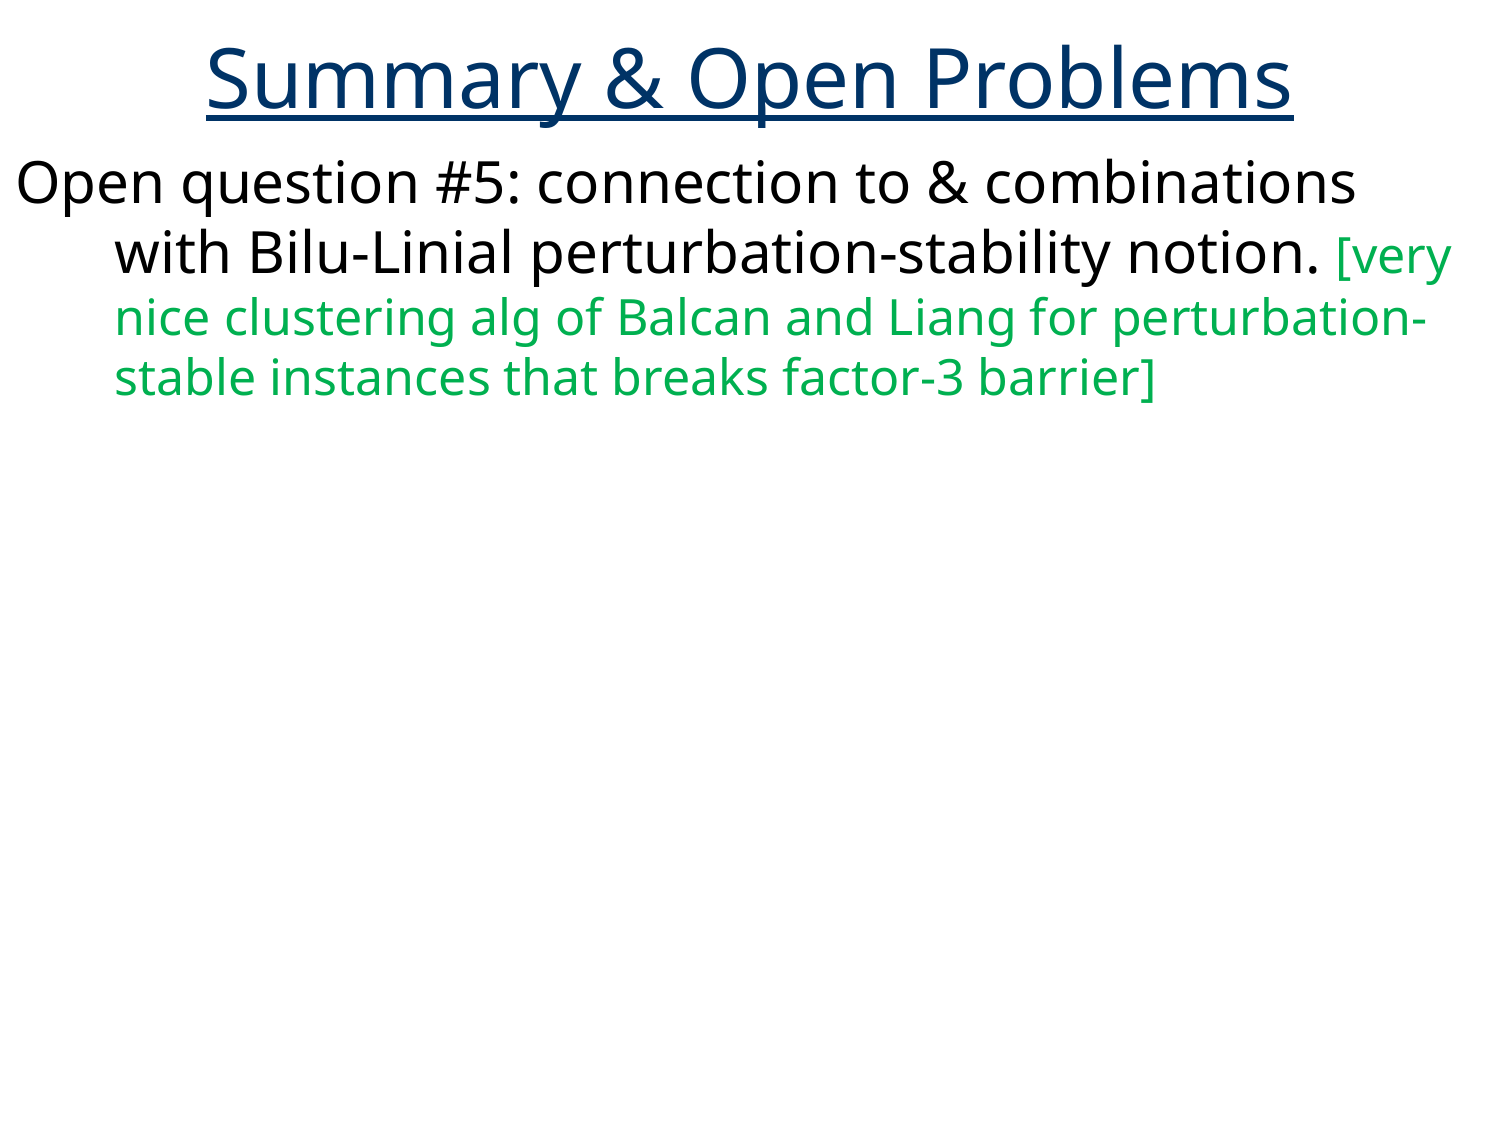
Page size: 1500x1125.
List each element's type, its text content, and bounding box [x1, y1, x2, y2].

list Open question #5: connection to & combinations with Bilu-Linial perturbation-stability notion. [very nice clustering alg of Balcan and Liang for perturbation-stable instances that breaks factor-3 barrier] [0, 137, 1500, 1125]
title Summary & Open Problems [112, 24, 1388, 126]
